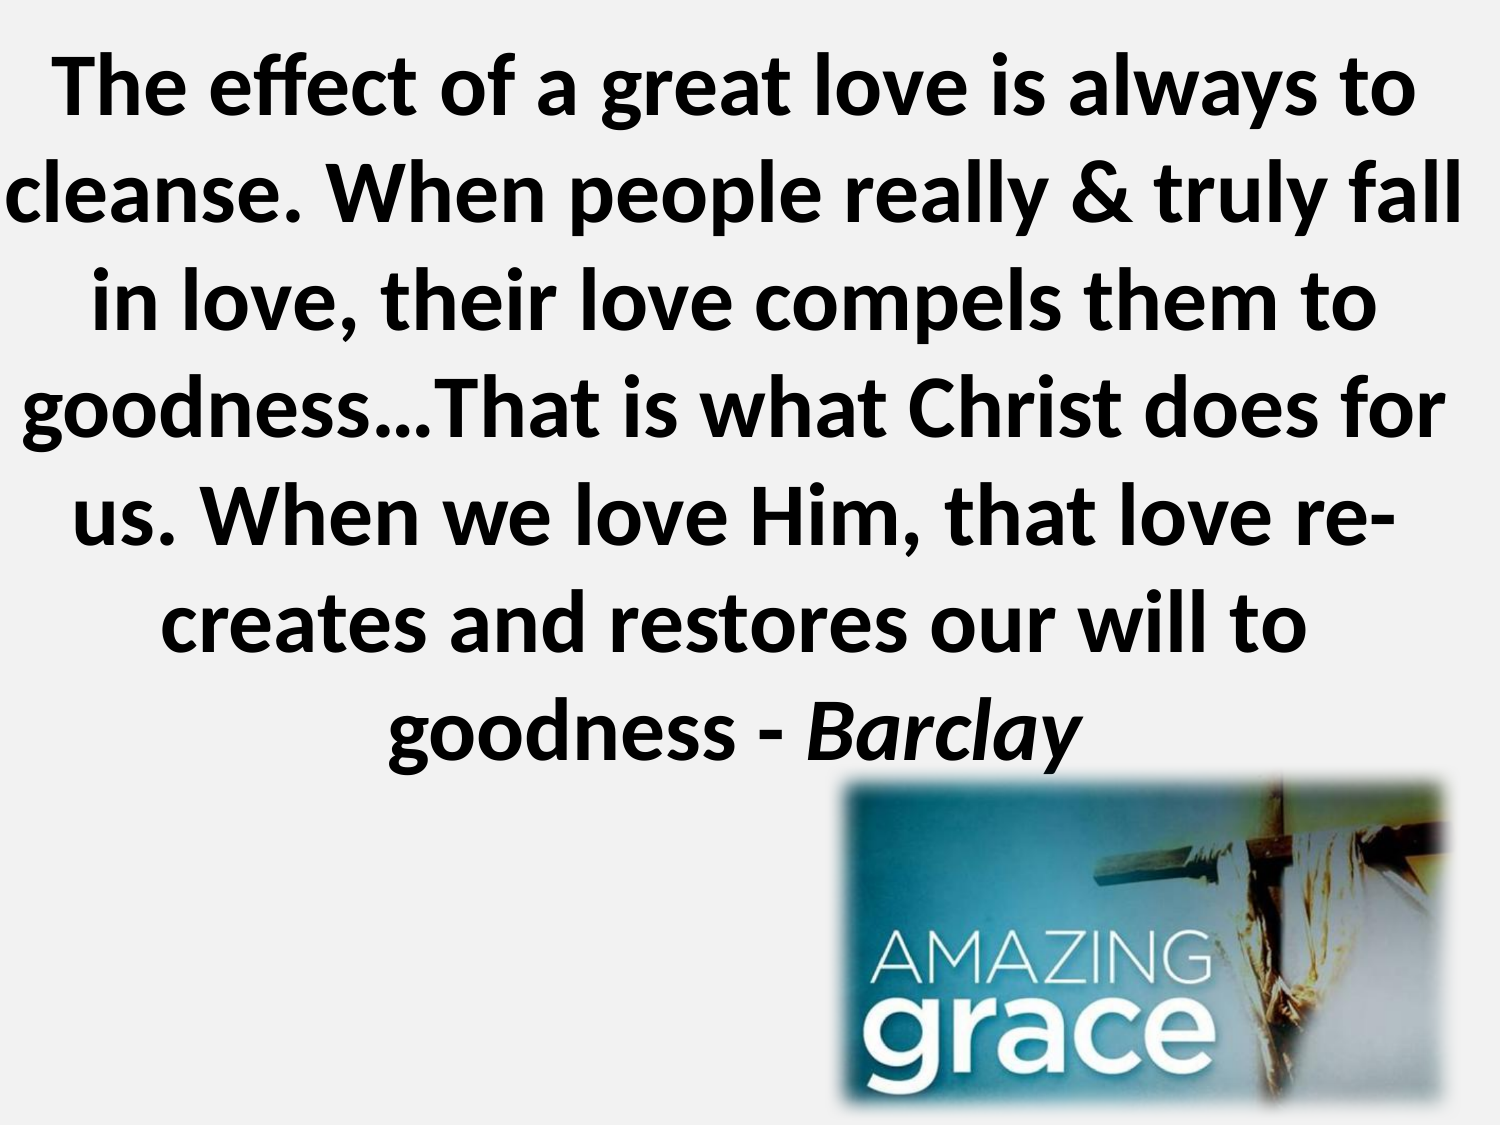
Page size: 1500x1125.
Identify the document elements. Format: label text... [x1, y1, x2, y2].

text_box [734, 342, 766, 540]
text_box The effect of a great love is always to cleanse. When people really & truly fall in love, their love compels them to goodness…That is what Christ does for us. When we love Him, that love re-creates and restores our will to goodness - Barclay [0, 18, 1485, 893]
picture [825, 763, 1461, 1121]
